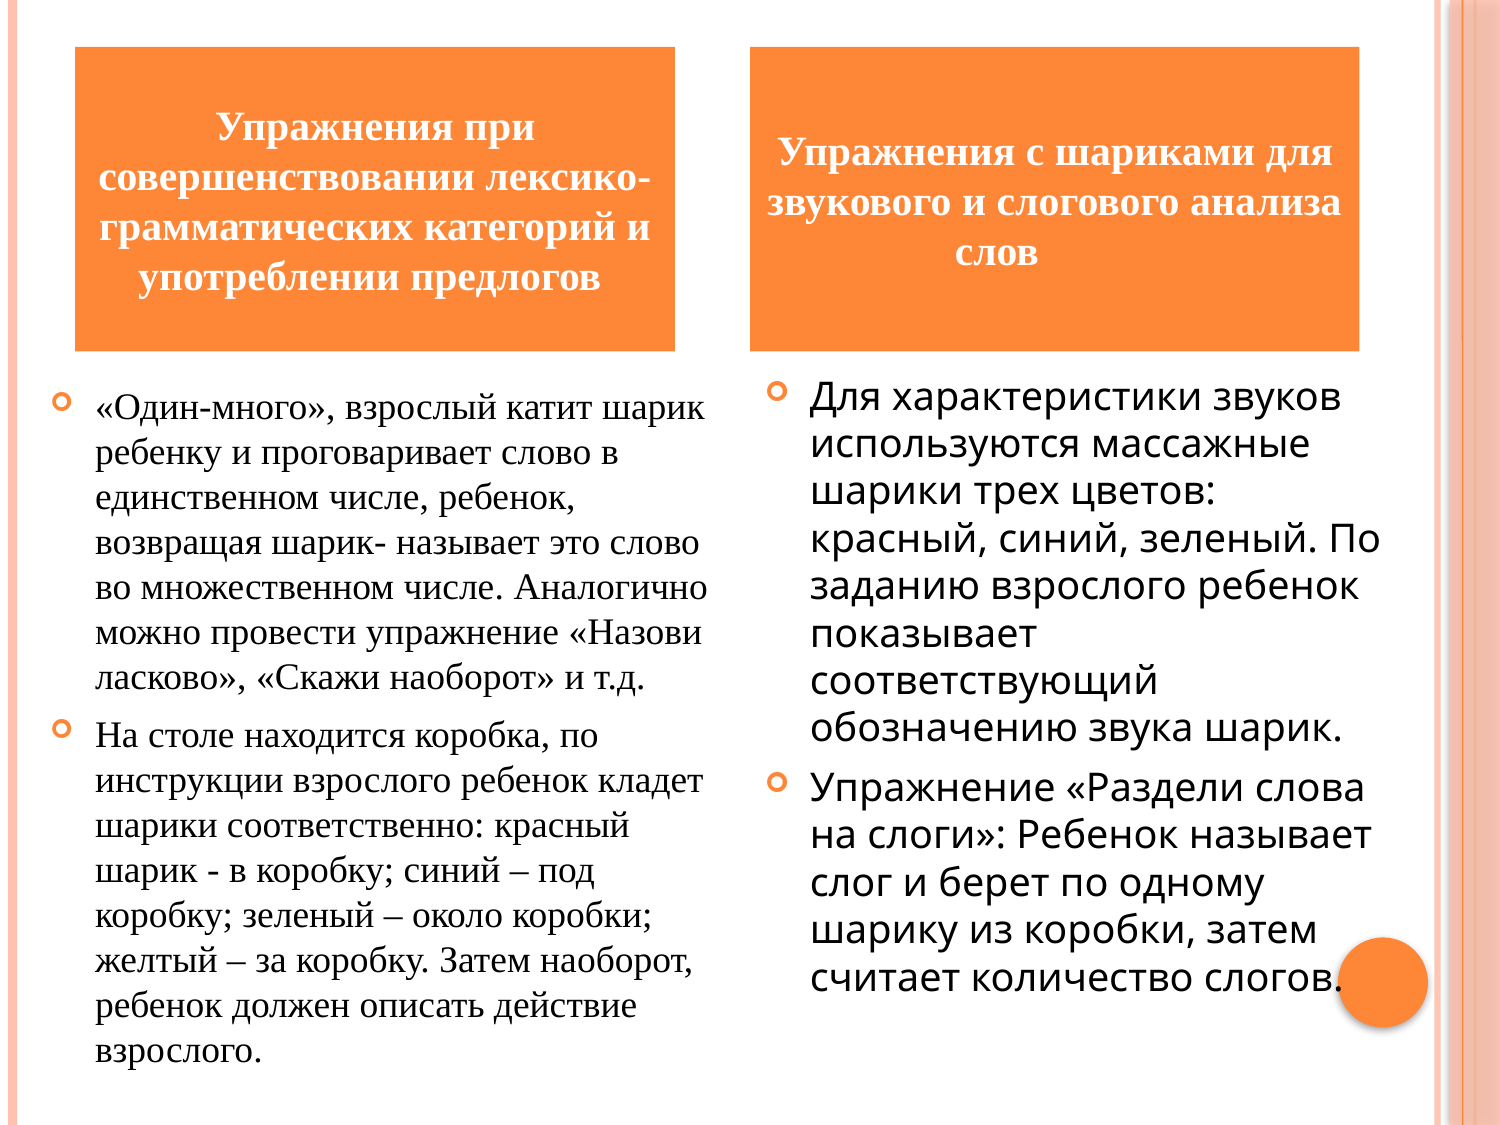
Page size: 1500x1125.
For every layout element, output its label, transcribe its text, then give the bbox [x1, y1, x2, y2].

list Упражнения при совершенствовании лексико-грамматических категорий и употреблении предлогов [75, 46, 675, 352]
list Для характеристики звуков используются массажные шарики трех цветов: красный, синий, зеленый. По заданию взрослого ребенок показывает соответствующий обозначению звука шарик. Упражнение «Раздели слова на слоги»: Ребенок называет слог и берет по одному шарику из коробки, затем считает количество слогов. [750, 363, 1407, 1025]
list «Один-много», взрослый катит шарик ребенку и проговаривает слово в единственном числе, ребенок, возвращая шарик- называет это слово во множественном числе. Аналогично можно провести упражнение «Назови ласково», «Скажи наоборот» и т.д. На столе находится коробка, по инструкции взрослого ребенок кладет шарики соответственно: красный шарик - в коробку; синий – под коробку; зеленый – около коробки; желтый – за коробку. Затем наоборот, ребенок должен описать действие взрослого. [35, 375, 739, 1025]
list Упражнения с шариками для звукового и слогового анализа слов [750, 46, 1360, 352]
